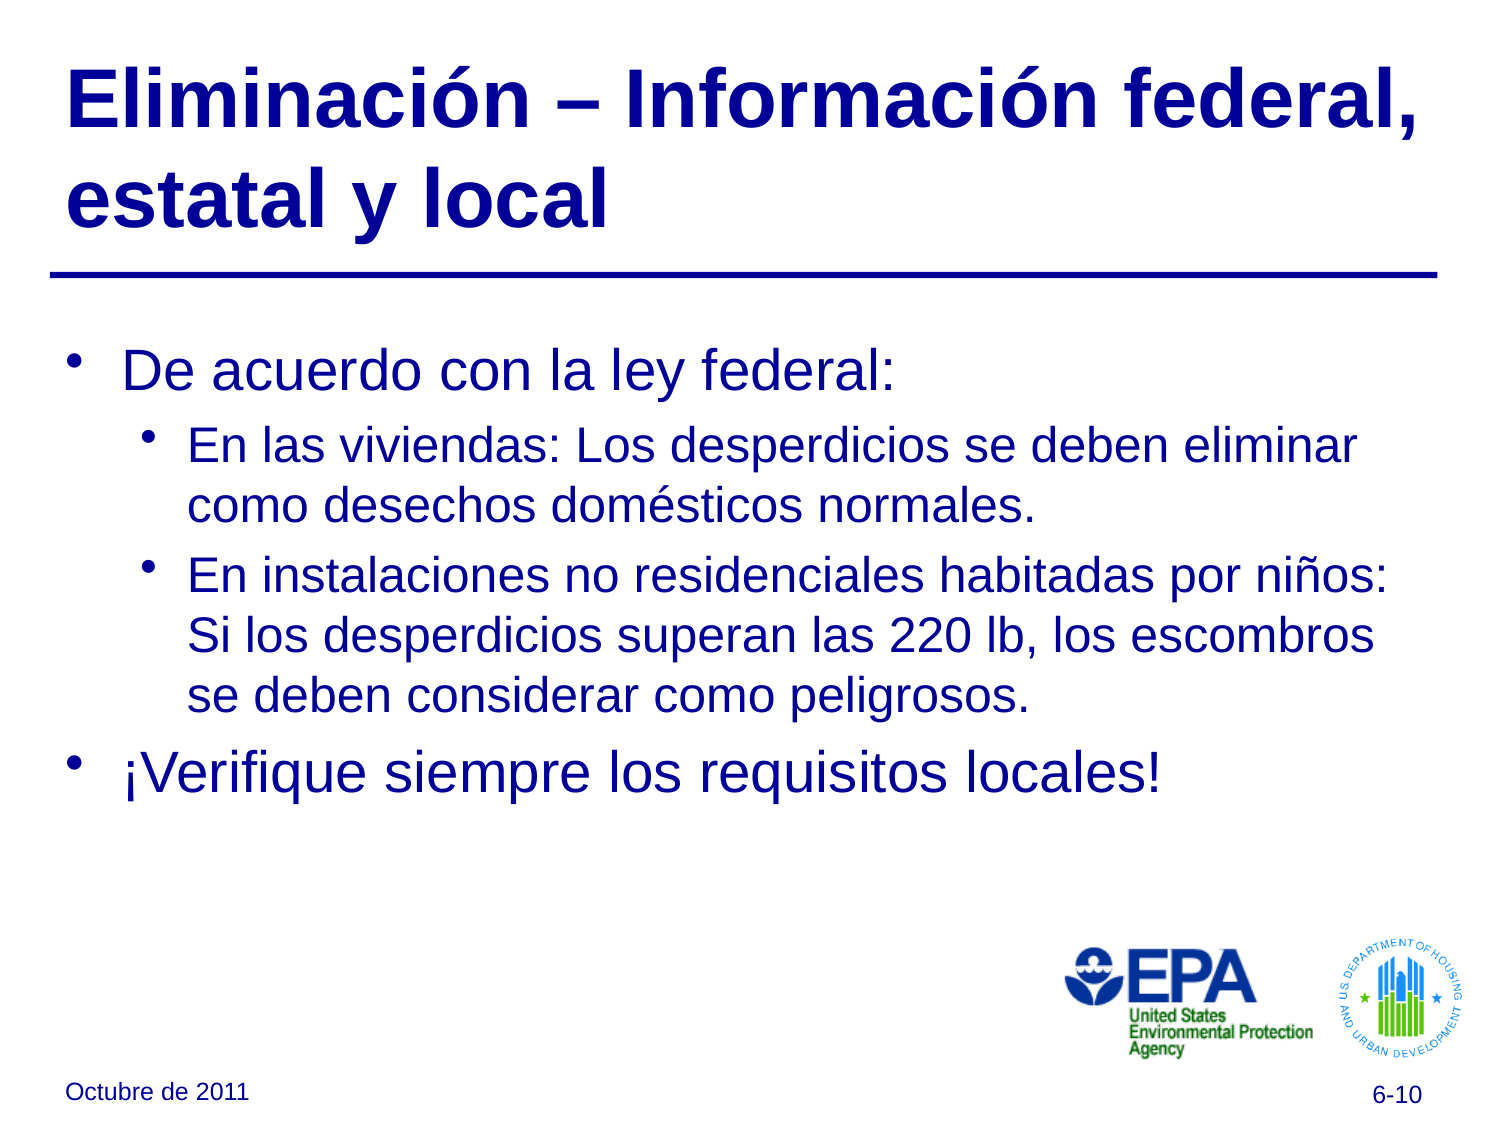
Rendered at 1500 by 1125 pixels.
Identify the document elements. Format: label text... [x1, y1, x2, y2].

list De acuerdo con la ley federal: En las viviendas: Los desperdicios se deben eliminar como desechos domésticos normales. En instalaciones no residenciales habitadas por niños: Si los desperdicios superan las 220 lb, los escombros se deben considerar como peligrosos. ¡Verifique siempre los requisitos locales! [49, 324, 1438, 1001]
slide_number Octubre de 2011 [49, 1049, 363, 1125]
picture [1337, 937, 1463, 1059]
title Eliminación – Información federal, estatal y local [49, 49, 1438, 238]
slide_number 6-10 [1124, 1049, 1438, 1125]
picture [1062, 1001, 1319, 1064]
